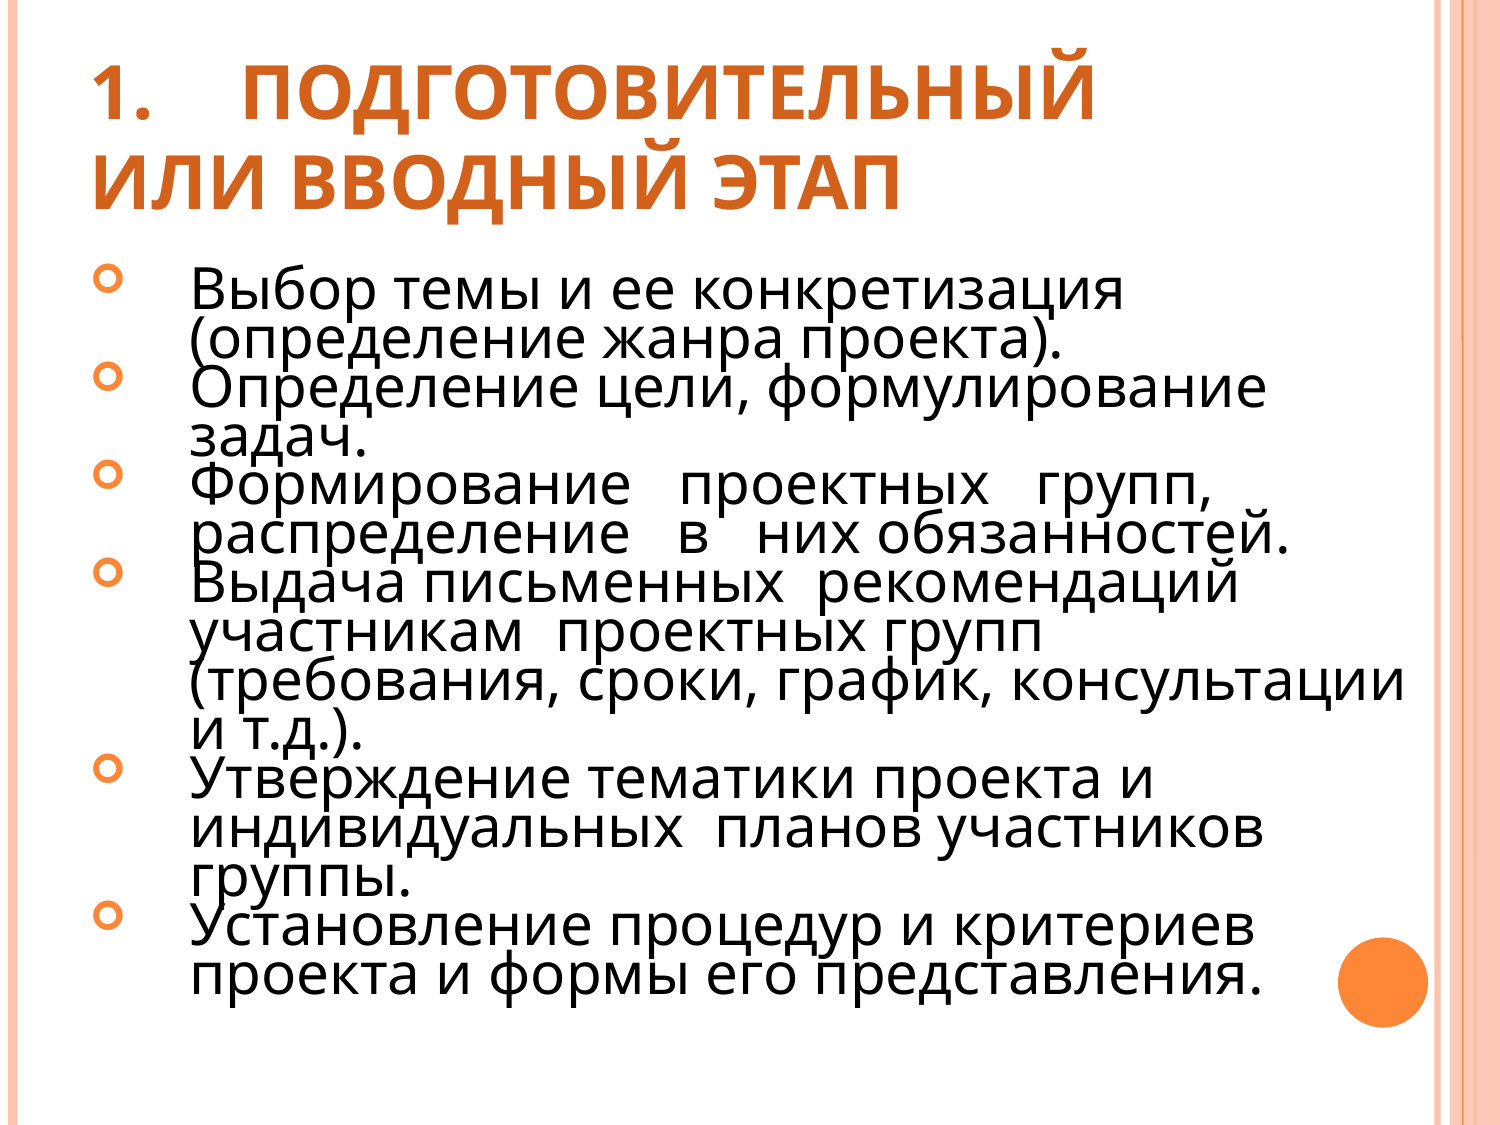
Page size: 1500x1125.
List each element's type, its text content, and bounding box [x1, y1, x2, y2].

text_box 1. ПОДГОТОВИТЕЛЬНЫЙ ИЛИ ВВОДНЫЙ ЭТАП [74, 45, 1300, 233]
text_box Выбор темы и ее конкретизация (определение жанра проекта). Определение цели, формулирование задач. Формирование проектных групп, распределение в них обязанностей. Выдача письменных рекомендаций участникам проектных групп (требования, сроки, график, консультации и т.д.). Утверждение тематики проекта и индивидуальных планов участников группы. Установление процедур и критериев проекта и формы его представления. [74, 262, 1425, 1083]
